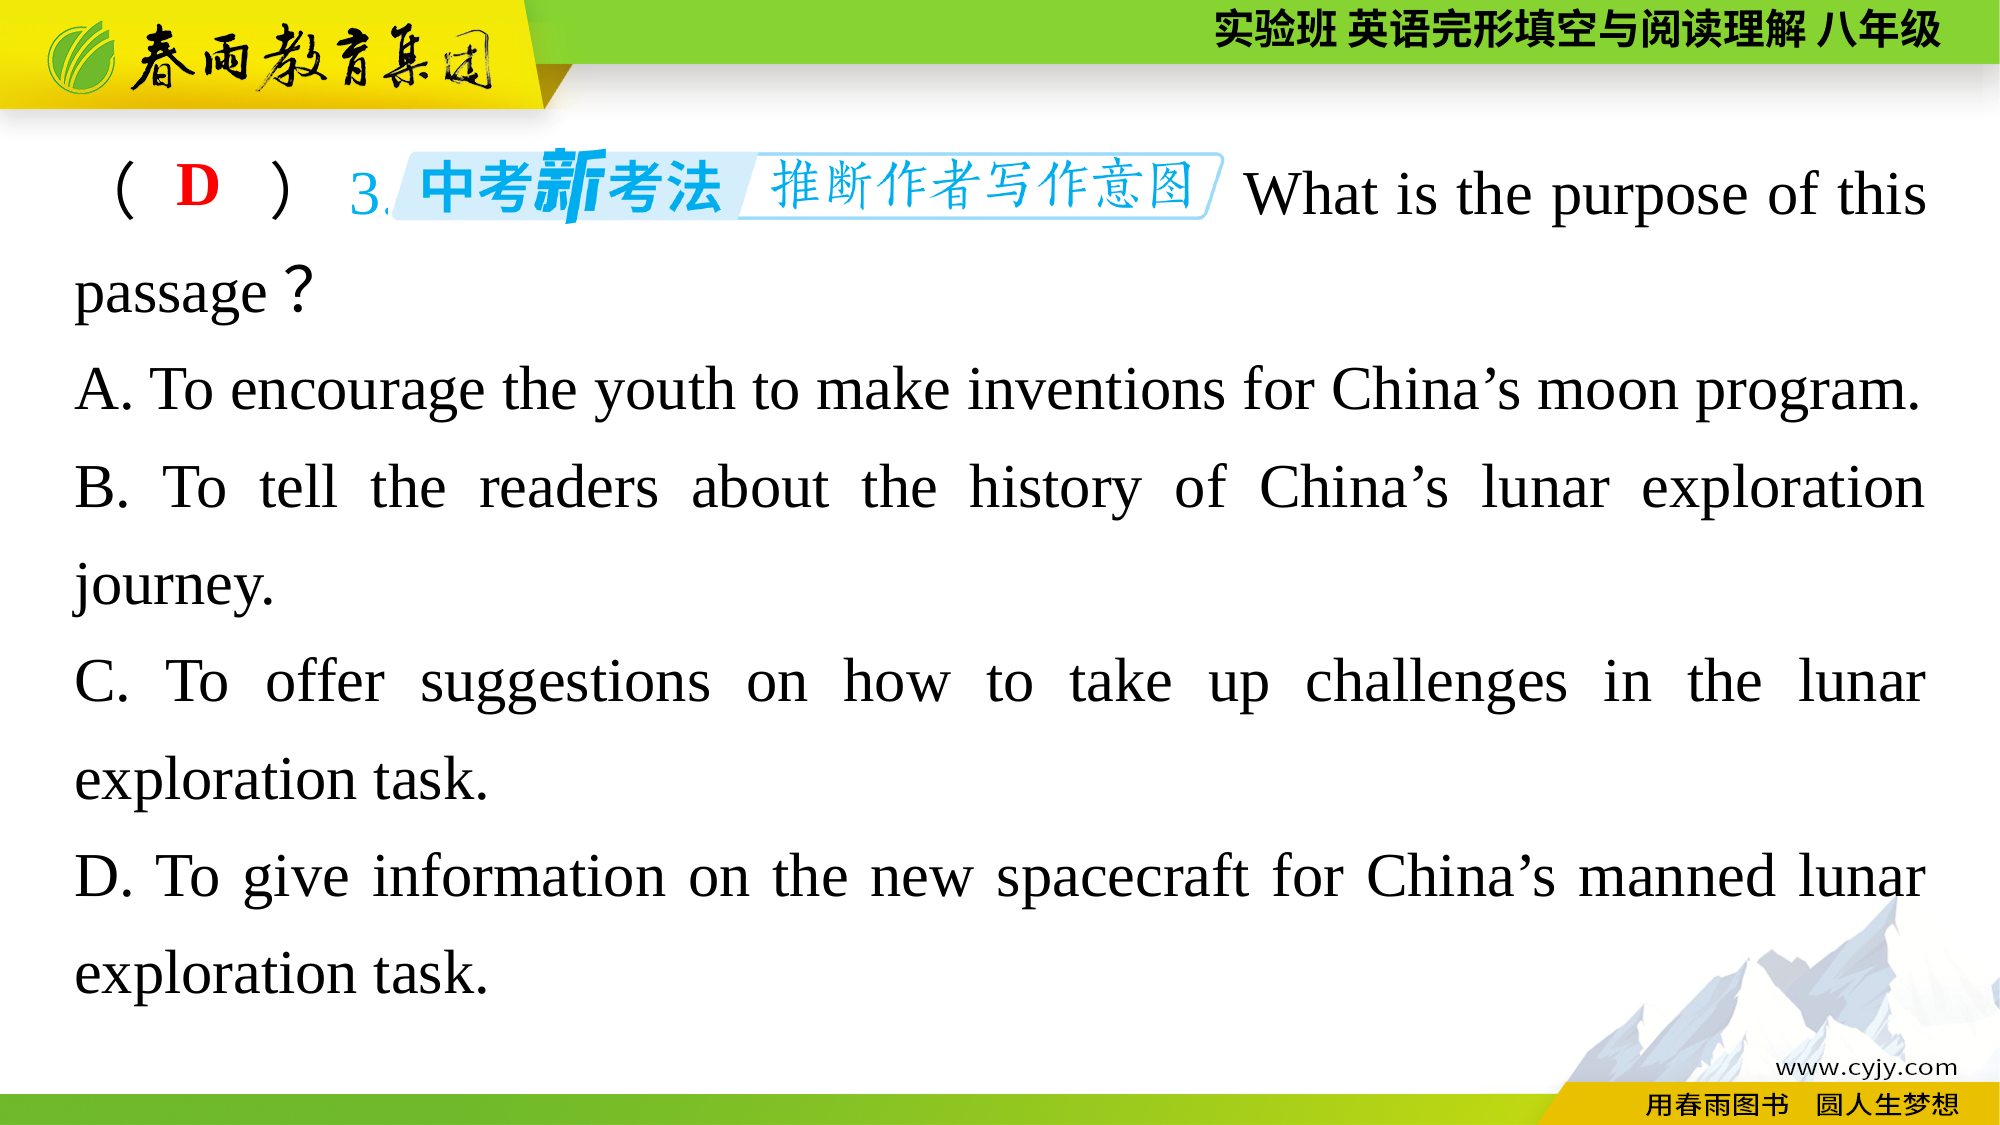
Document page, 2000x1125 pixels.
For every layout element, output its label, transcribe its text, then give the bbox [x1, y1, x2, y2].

picture [0, 0, 2000, 1125]
list （ ）3. What is the purpose of this passage？ A. To encourage the youth to make inventions for China’s moon program. B. To tell the readers about the history of China’s lunar exploration journey. C. To offer suggestions on how to take up challenges in the lunar exploration task. D. To give information on the new spacecraft for China’s manned lunar exploration task. [59, 122, 1944, 1014]
text_box D [161, 135, 237, 226]
